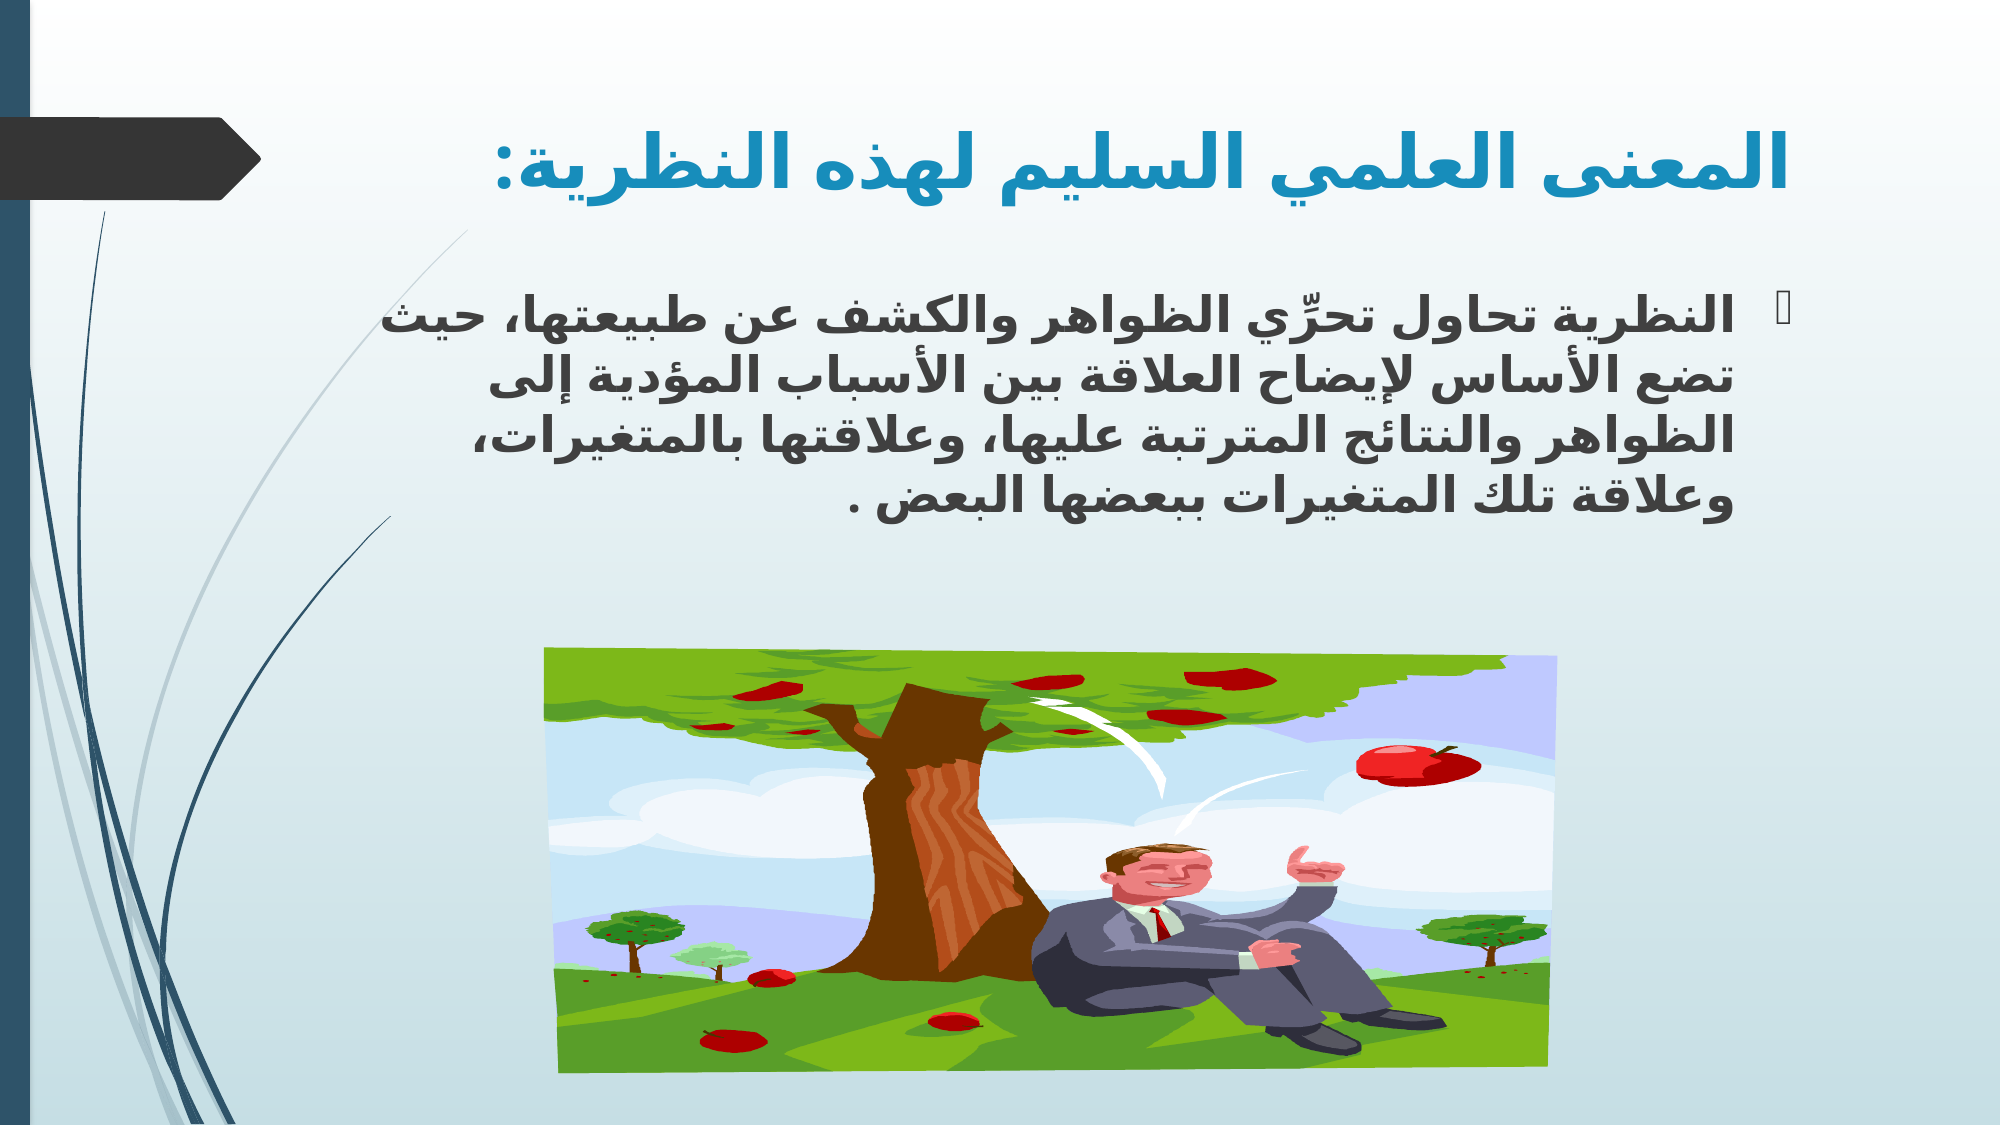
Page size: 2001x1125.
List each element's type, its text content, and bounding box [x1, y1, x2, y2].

picture [543, 640, 1574, 1080]
list النظرية تحاول تحرِّي الظواهر والكشف عن طبيعتها، حيث تضع الأساس لإيضاح العلاقة بين الأسباب المؤدية إلى الظواهر والنتائج المترتبة عليها، وعلاقتها بالمتغيرات، وعلاقة تلك المتغيرات ببعضها البعض . [345, 275, 1809, 896]
title المعنى العلمي السليم لهذه النظرية: [411, 106, 1874, 317]
